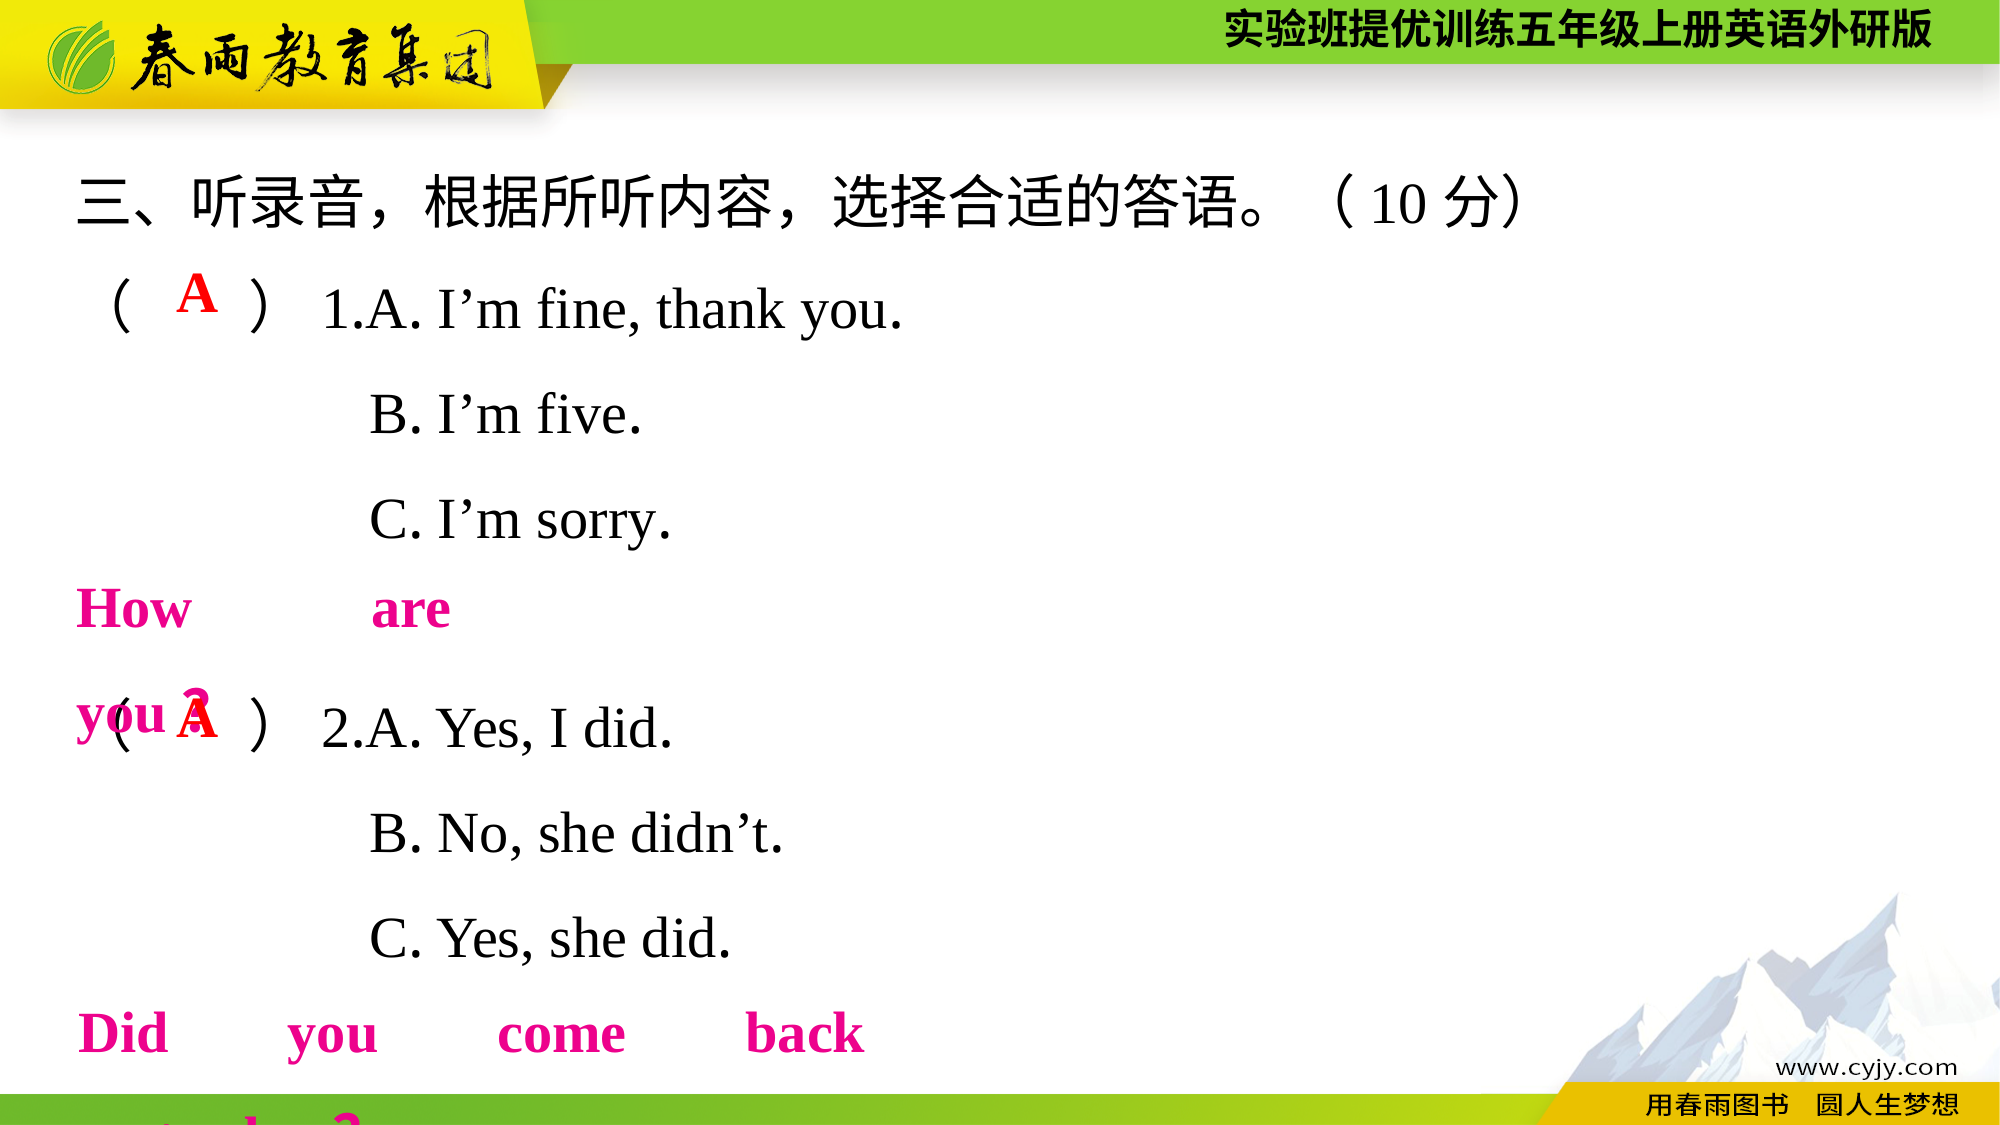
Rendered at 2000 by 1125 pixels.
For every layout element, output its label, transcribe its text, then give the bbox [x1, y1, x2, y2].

picture [0, 0, 2000, 1125]
text_box How are you？ [61, 527, 466, 647]
list 三、听录音，根据所听内容，选择合适的答语。（10分） （ ）1.A. I’m fine, thank you. B. I’m five. C. I’m sorry. （ ）2.A. Yes, I did. B. No, she didn’t. C. Yes, she did. [59, 122, 1944, 986]
text_box Did you come back yesterday？ [63, 952, 881, 1072]
text_box A [161, 671, 234, 757]
text_box A [161, 246, 234, 331]
